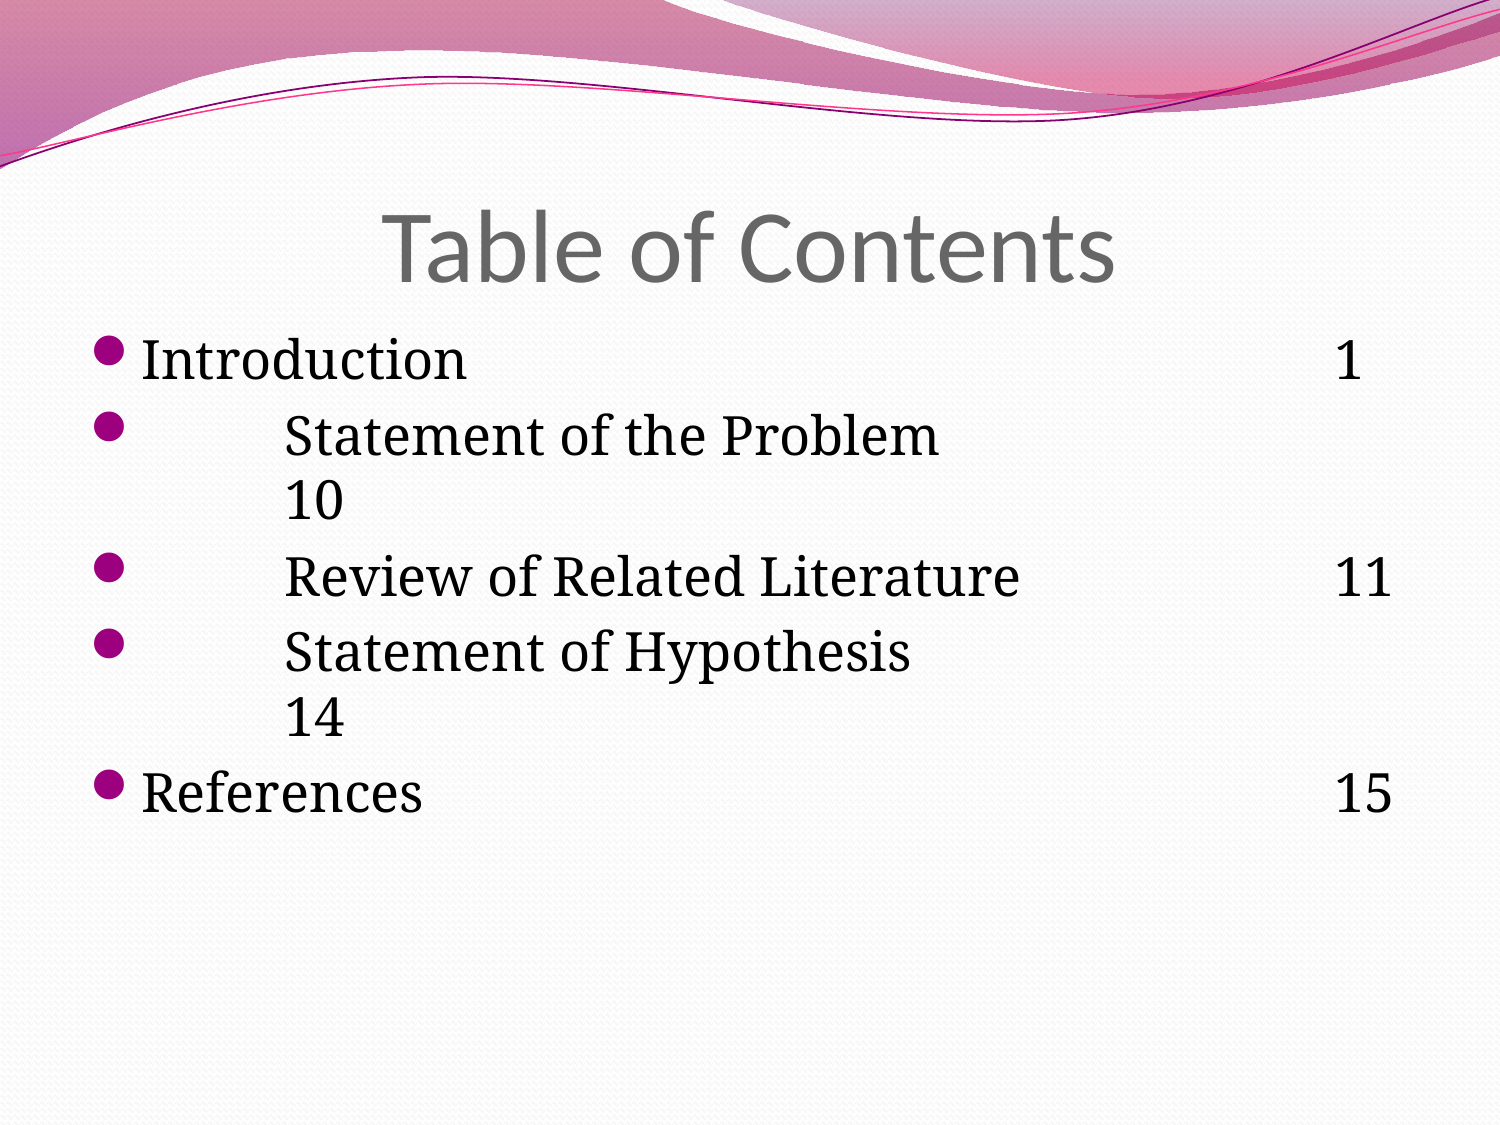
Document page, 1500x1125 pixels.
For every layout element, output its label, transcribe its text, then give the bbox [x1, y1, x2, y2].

list Introduction 1 Statement of the Problem 10 Review of Related Literature 11 Statement of Hypothesis 14 References 15 [75, 317, 1425, 1038]
title Table of Contents [75, 115, 1425, 303]
